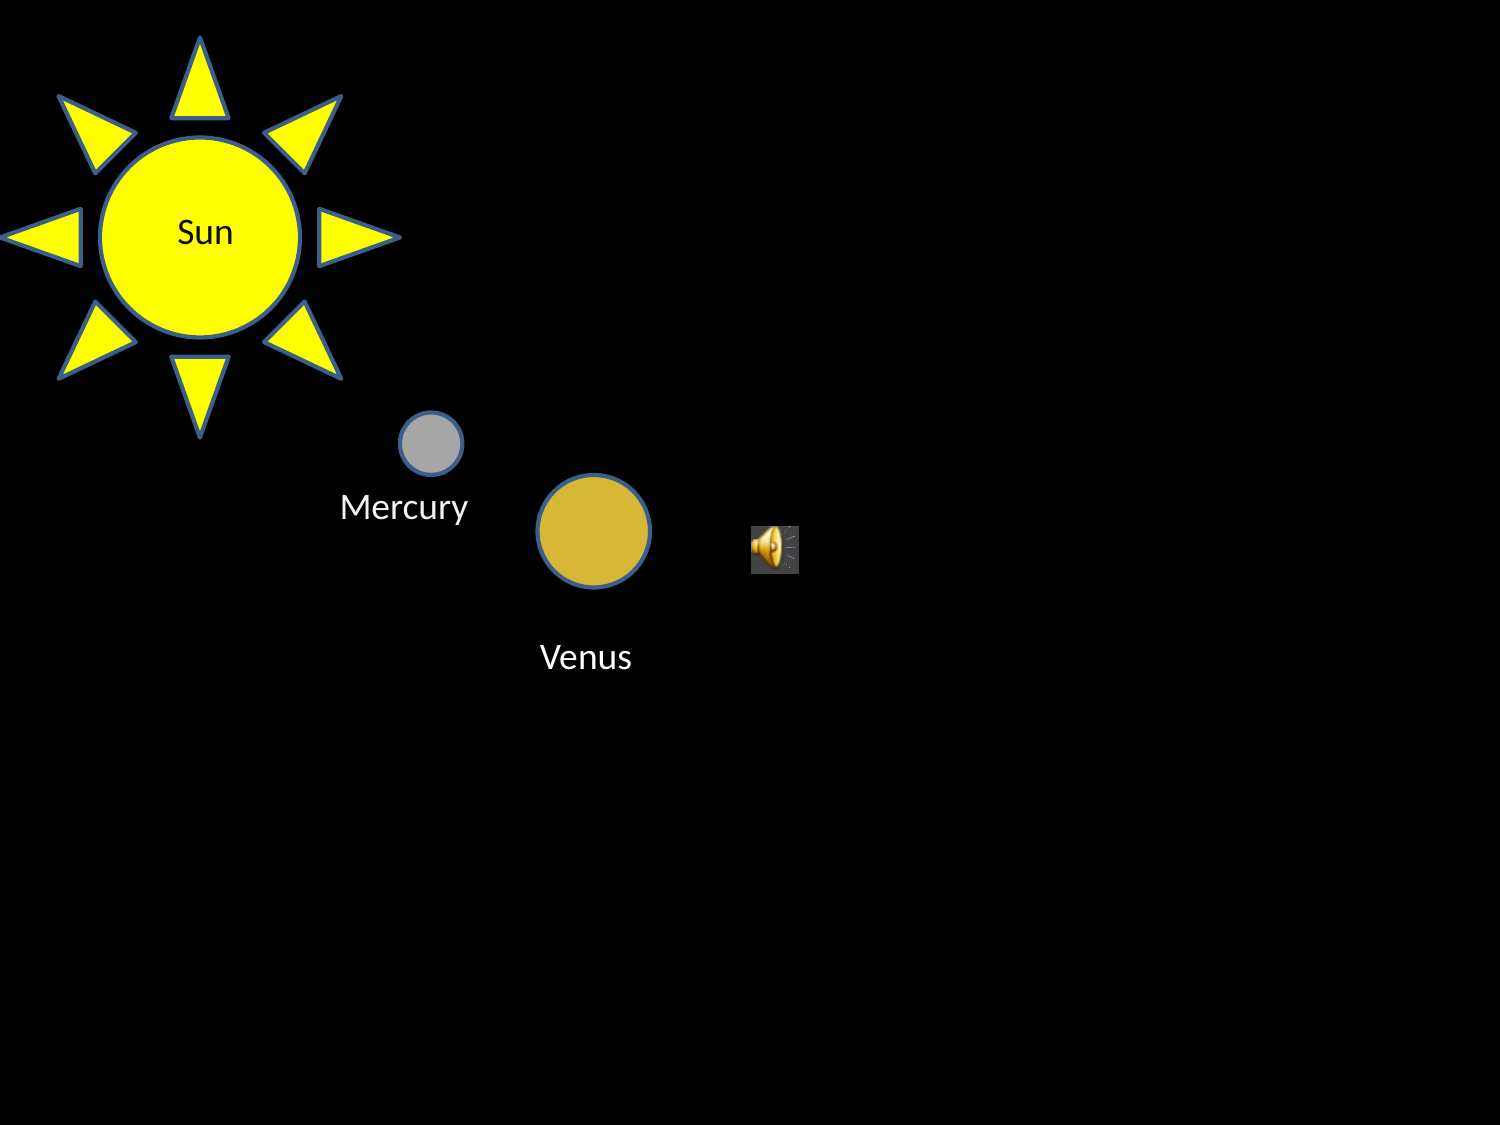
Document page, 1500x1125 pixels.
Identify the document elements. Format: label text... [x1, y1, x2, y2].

text_box Venus [524, 624, 675, 685]
picture [749, 524, 801, 576]
text_box [169, 354, 231, 440]
text_box [261, 299, 344, 381]
text_box [56, 299, 138, 381]
text_box [317, 206, 403, 269]
text_box [56, 94, 138, 176]
text_box [169, 35, 231, 121]
text_box [261, 94, 344, 176]
text_box Sun [162, 199, 275, 260]
text_box [535, 472, 653, 590]
text_box [397, 410, 465, 474]
text_box [97, 135, 303, 340]
text_box [0, 206, 83, 269]
text_box Mercury [324, 474, 538, 535]
